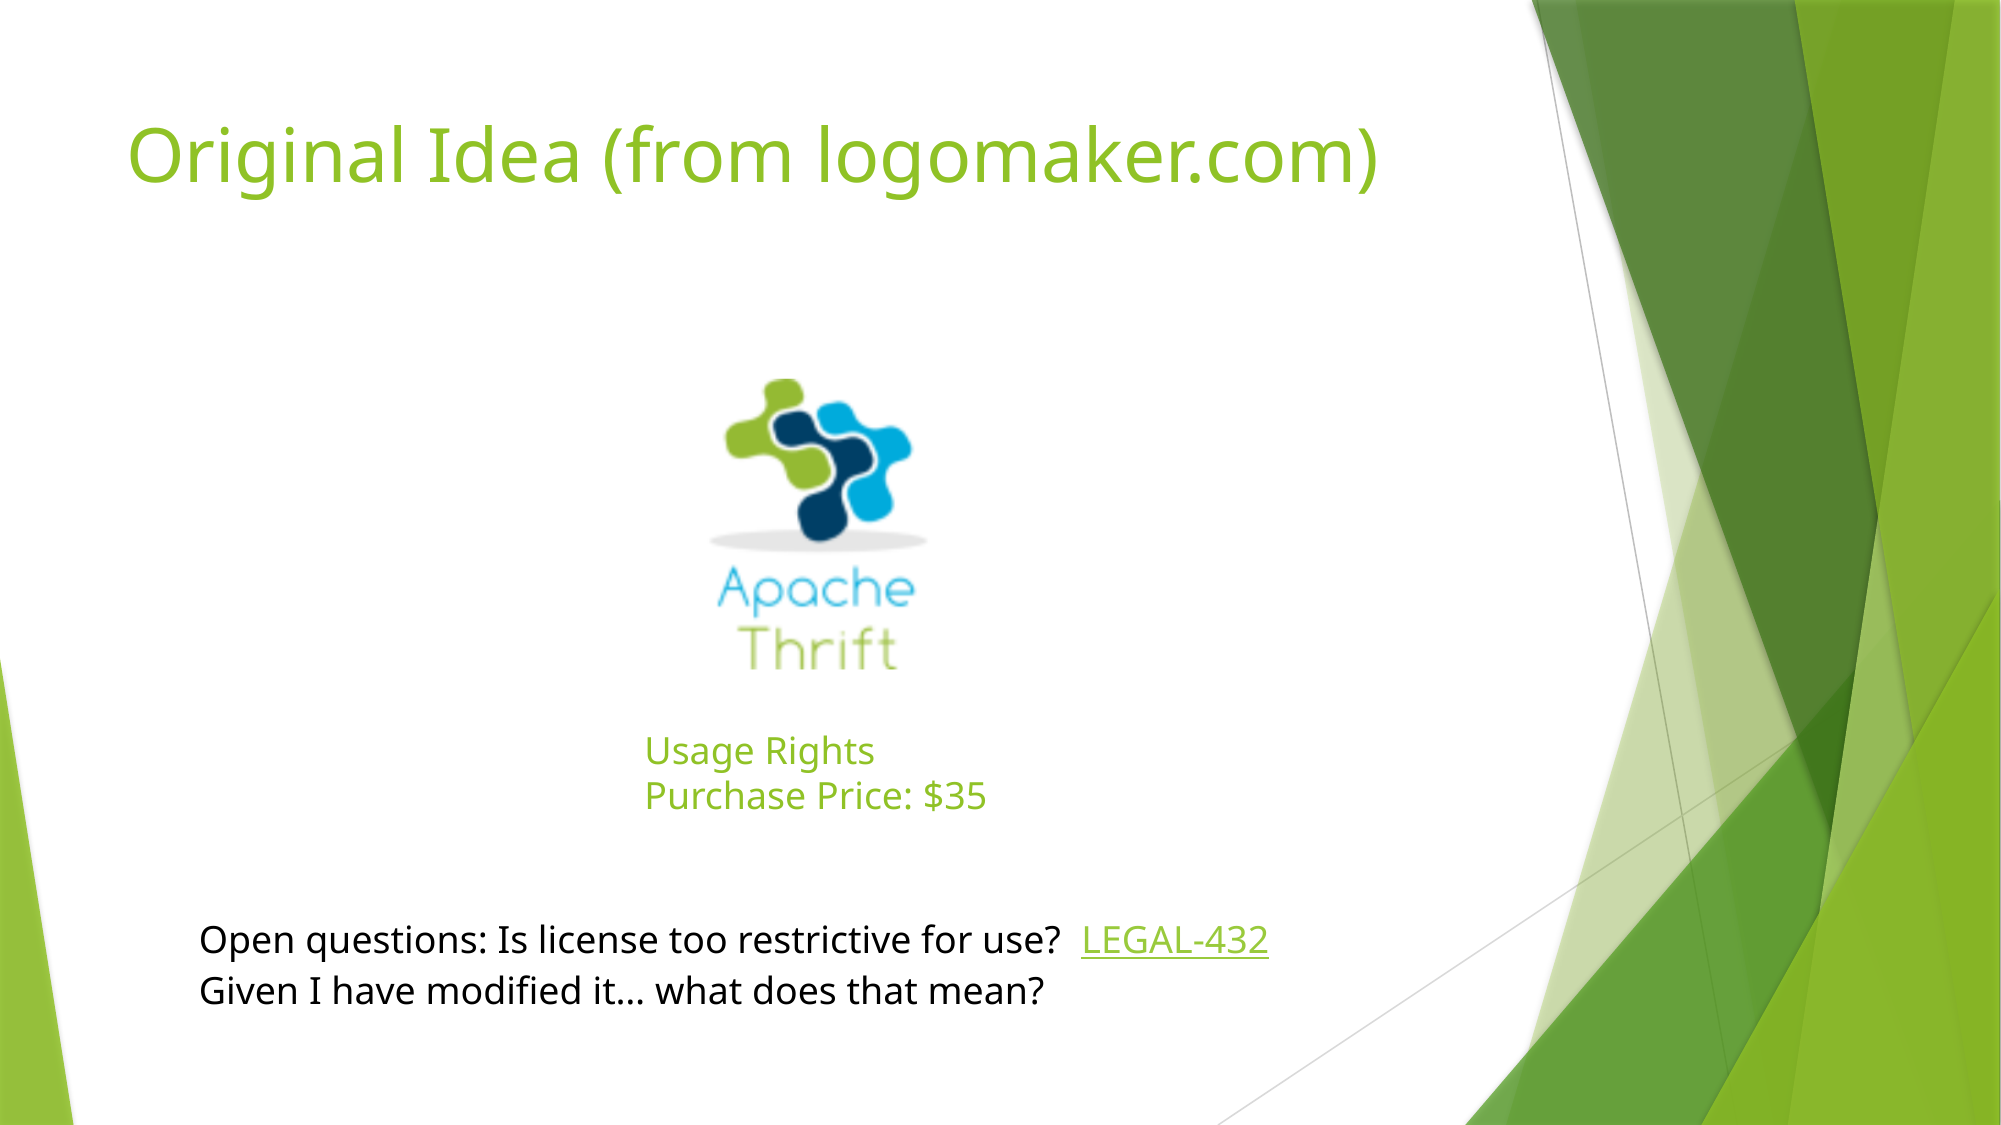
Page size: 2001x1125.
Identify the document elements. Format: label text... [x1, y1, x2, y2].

picture [685, 357, 952, 698]
text_box Open questions: Is license too restrictive for use? LEGAL-432 Given I have modified it… what does that mean? [184, 908, 1285, 1020]
text_box Usage Rights Purchase Price: $35 [629, 719, 1003, 824]
title Original Idea (from logomaker.com) [111, 99, 1522, 317]
